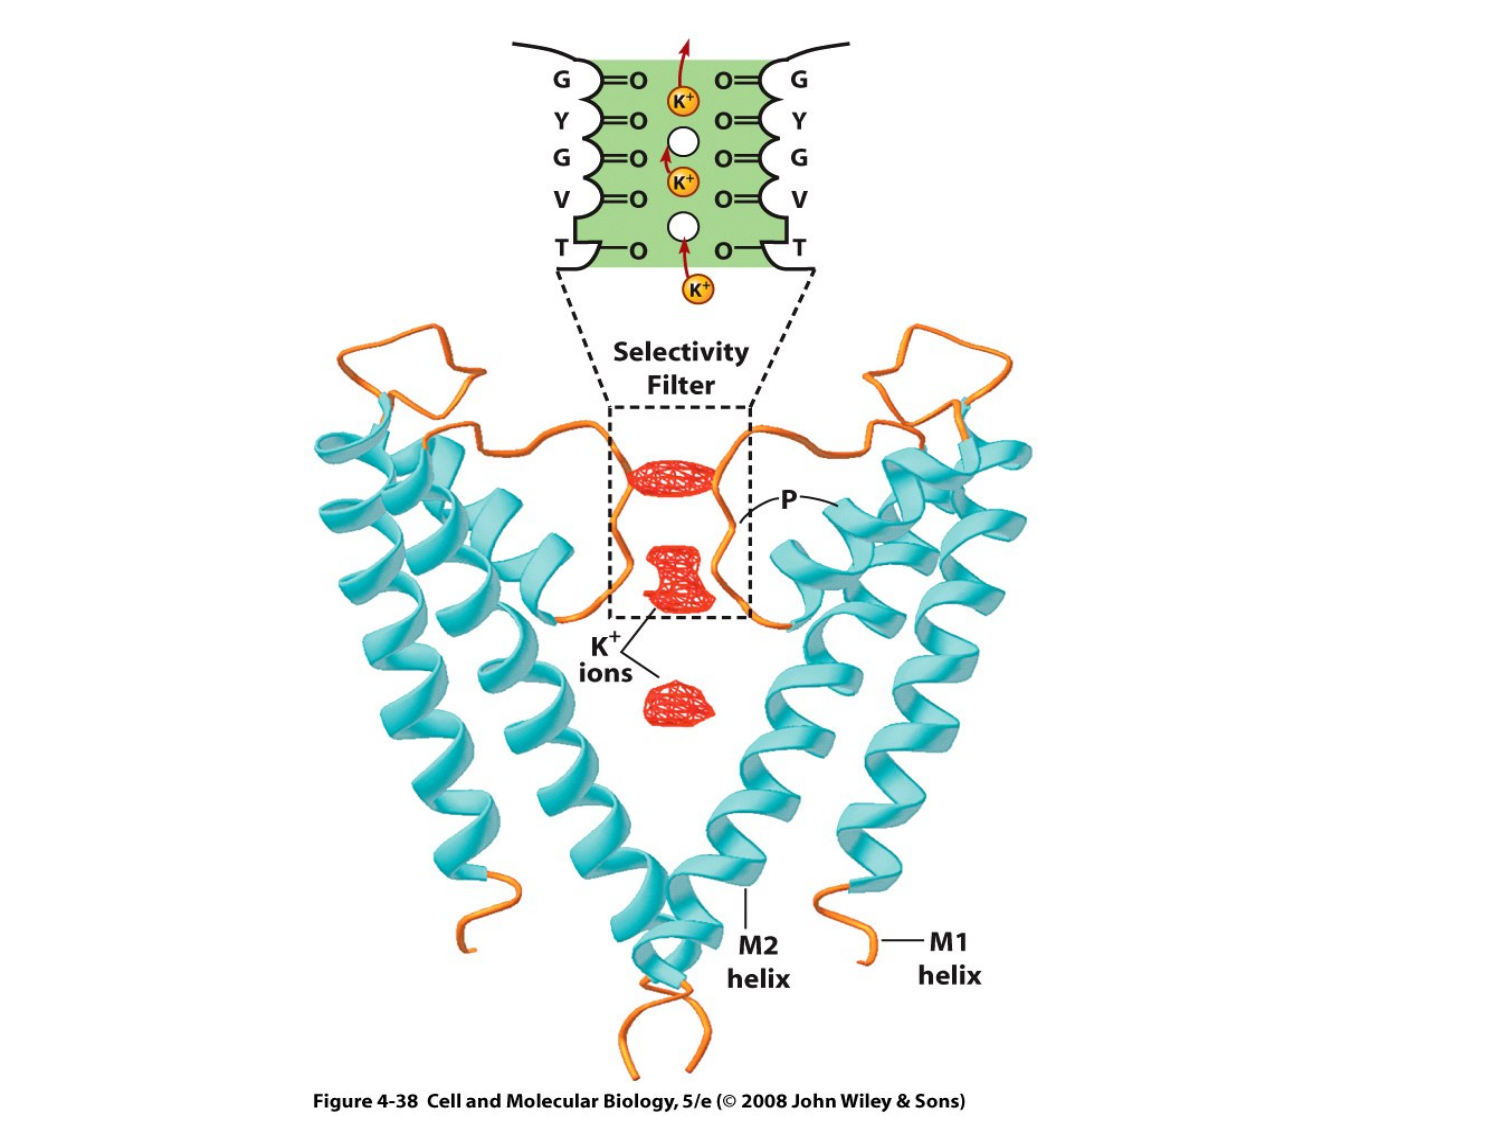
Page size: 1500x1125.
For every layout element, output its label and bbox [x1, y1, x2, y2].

picture [304, 30, 1046, 1116]
